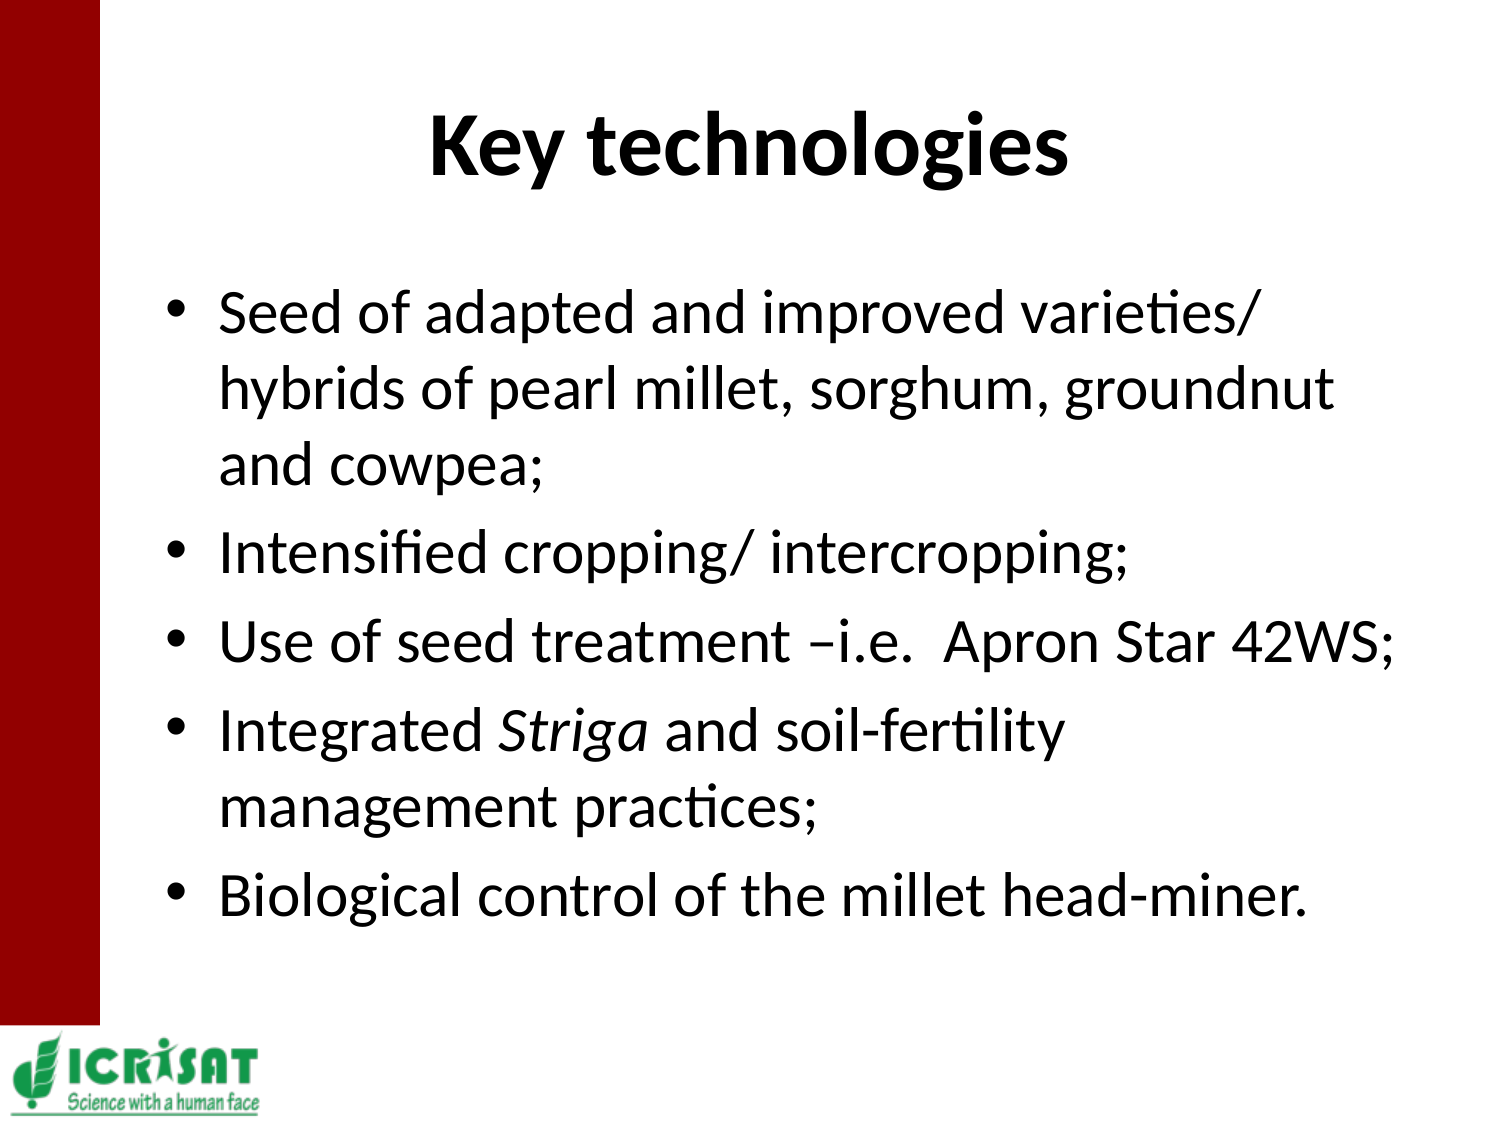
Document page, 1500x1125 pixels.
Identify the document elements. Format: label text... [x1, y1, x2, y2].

list Seed of adapted and improved varieties/ hybrids of pearl millet, sorghum, groundnut and cowpea; Intensified cropping/ intercropping; Use of seed treatment –i.e. Apron Star 42WS; Integrated Striga and soil-fertility management practices; Biological control of the millet head-miner. [150, 262, 1425, 1005]
text_box [0, 0, 102, 1024]
title Key technologies [102, 45, 1425, 233]
picture [0, 1025, 264, 1125]
